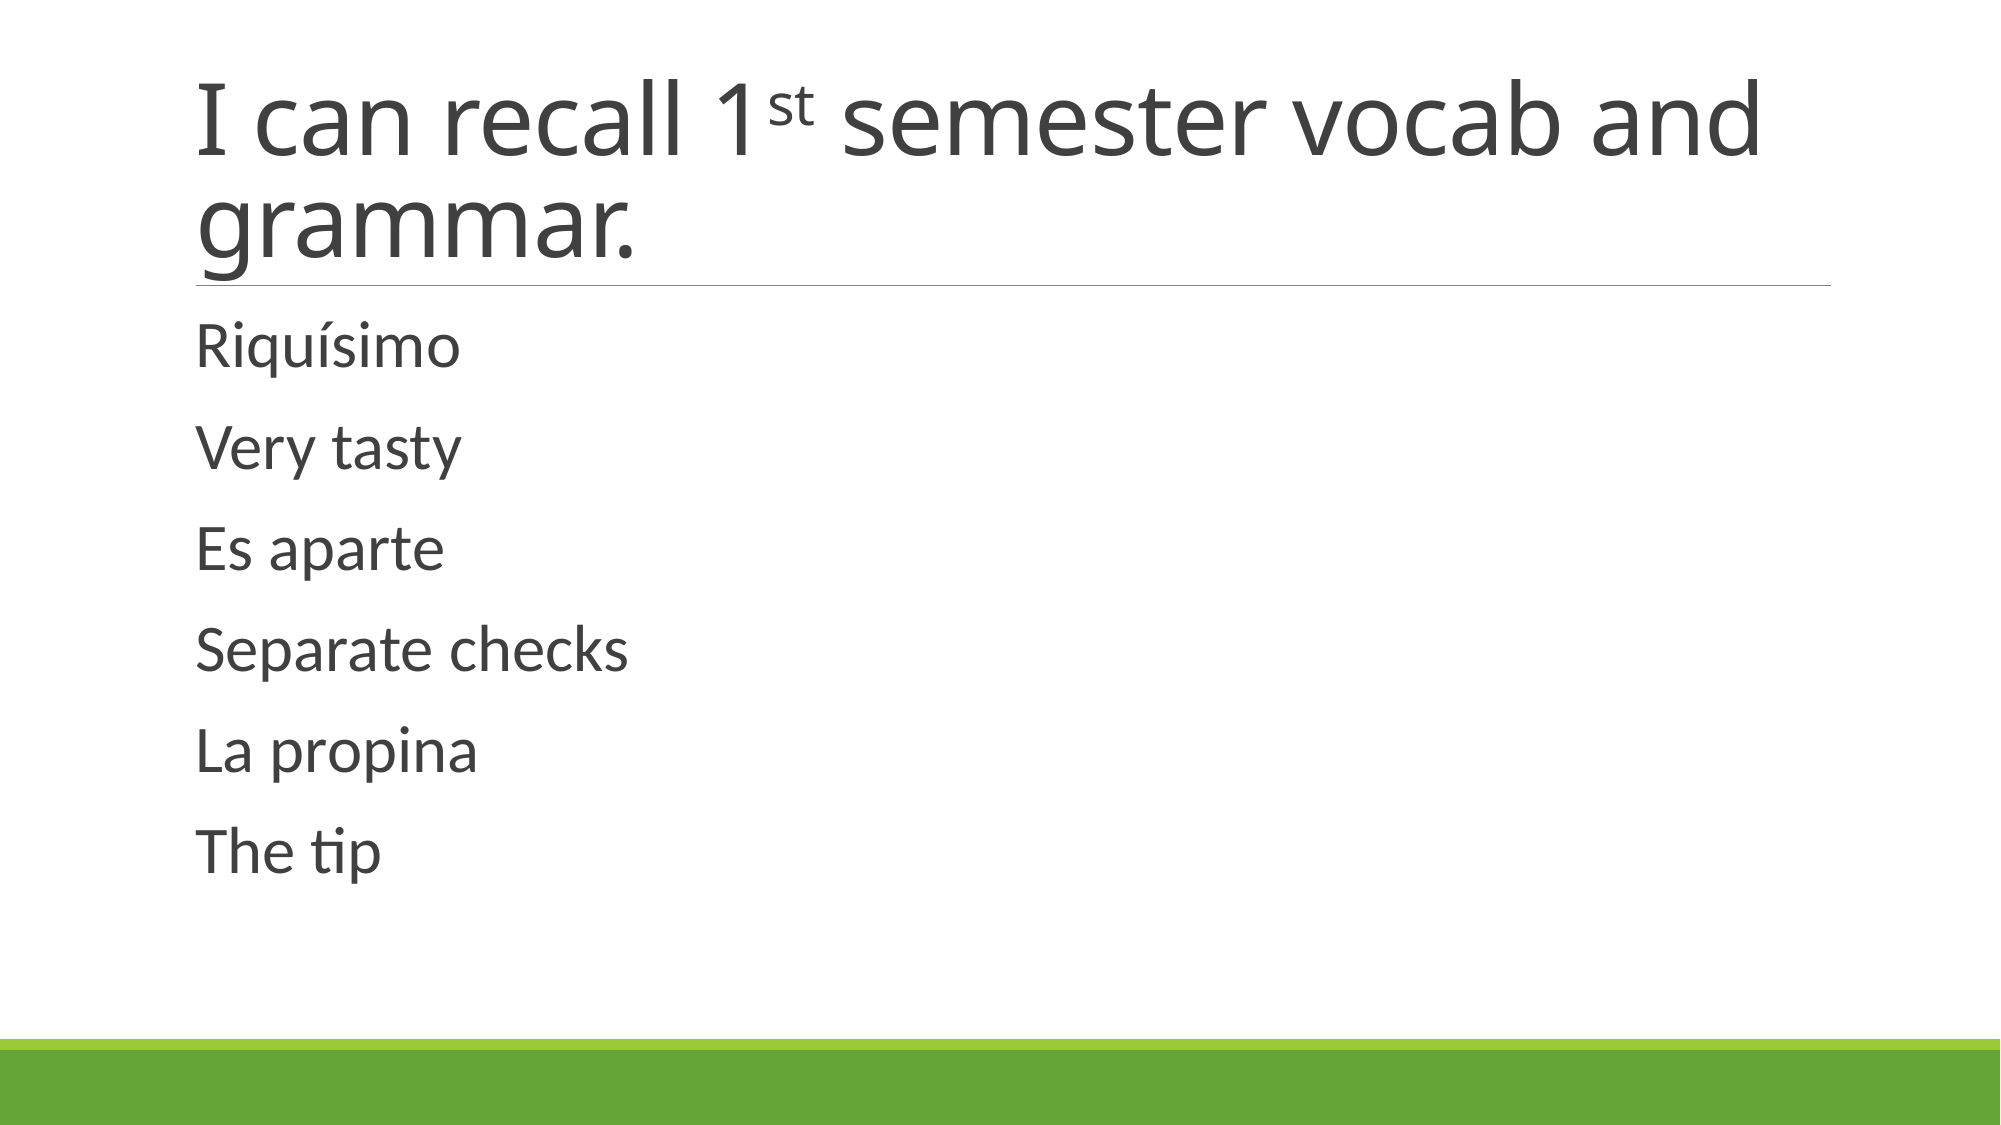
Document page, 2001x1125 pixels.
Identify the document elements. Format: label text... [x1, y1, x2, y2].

list Riquísimo Very tasty Es aparte Separate checks La propina The tip [180, 302, 1830, 963]
title I can recall 1st semester vocab and grammar. [180, 47, 1830, 285]
